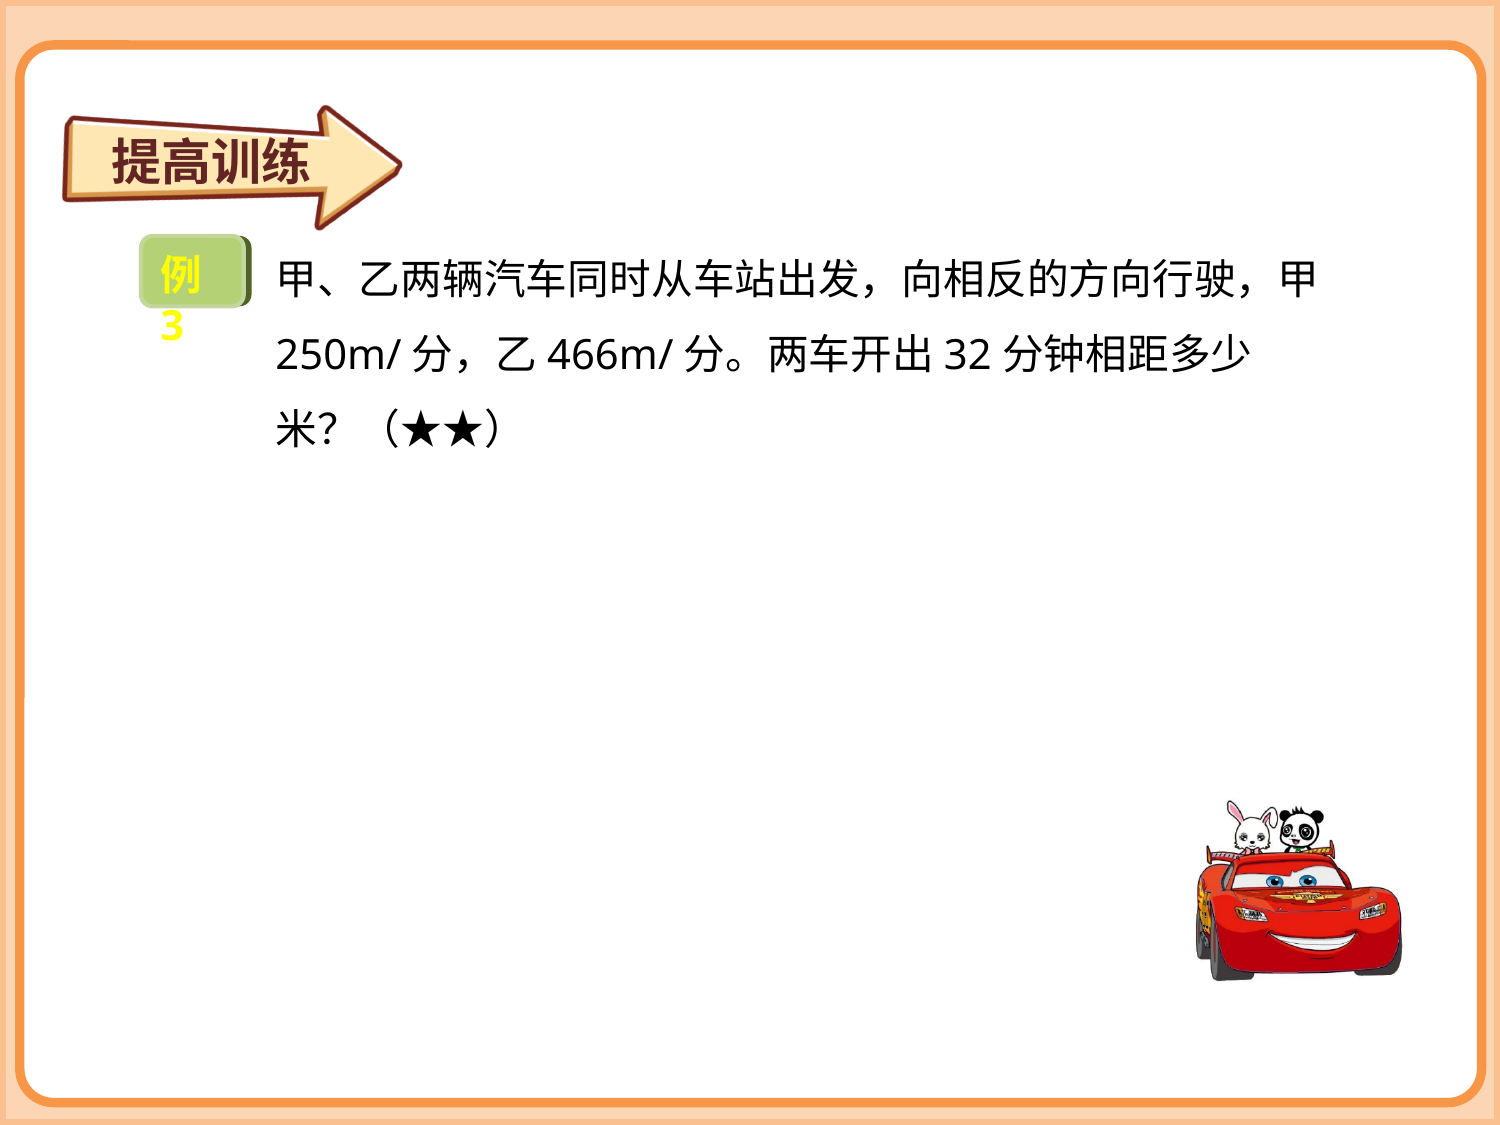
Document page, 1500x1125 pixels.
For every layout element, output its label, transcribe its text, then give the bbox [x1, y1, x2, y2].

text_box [140, 254, 252, 308]
picture [50, 61, 425, 249]
picture [1186, 778, 1410, 985]
text_box 甲、乙两辆汽车同时从车站出发，向相反的方向行驶，甲250m/分，乙466m/分。两车开出32分钟相距多少米？（★★） [260, 220, 1351, 461]
